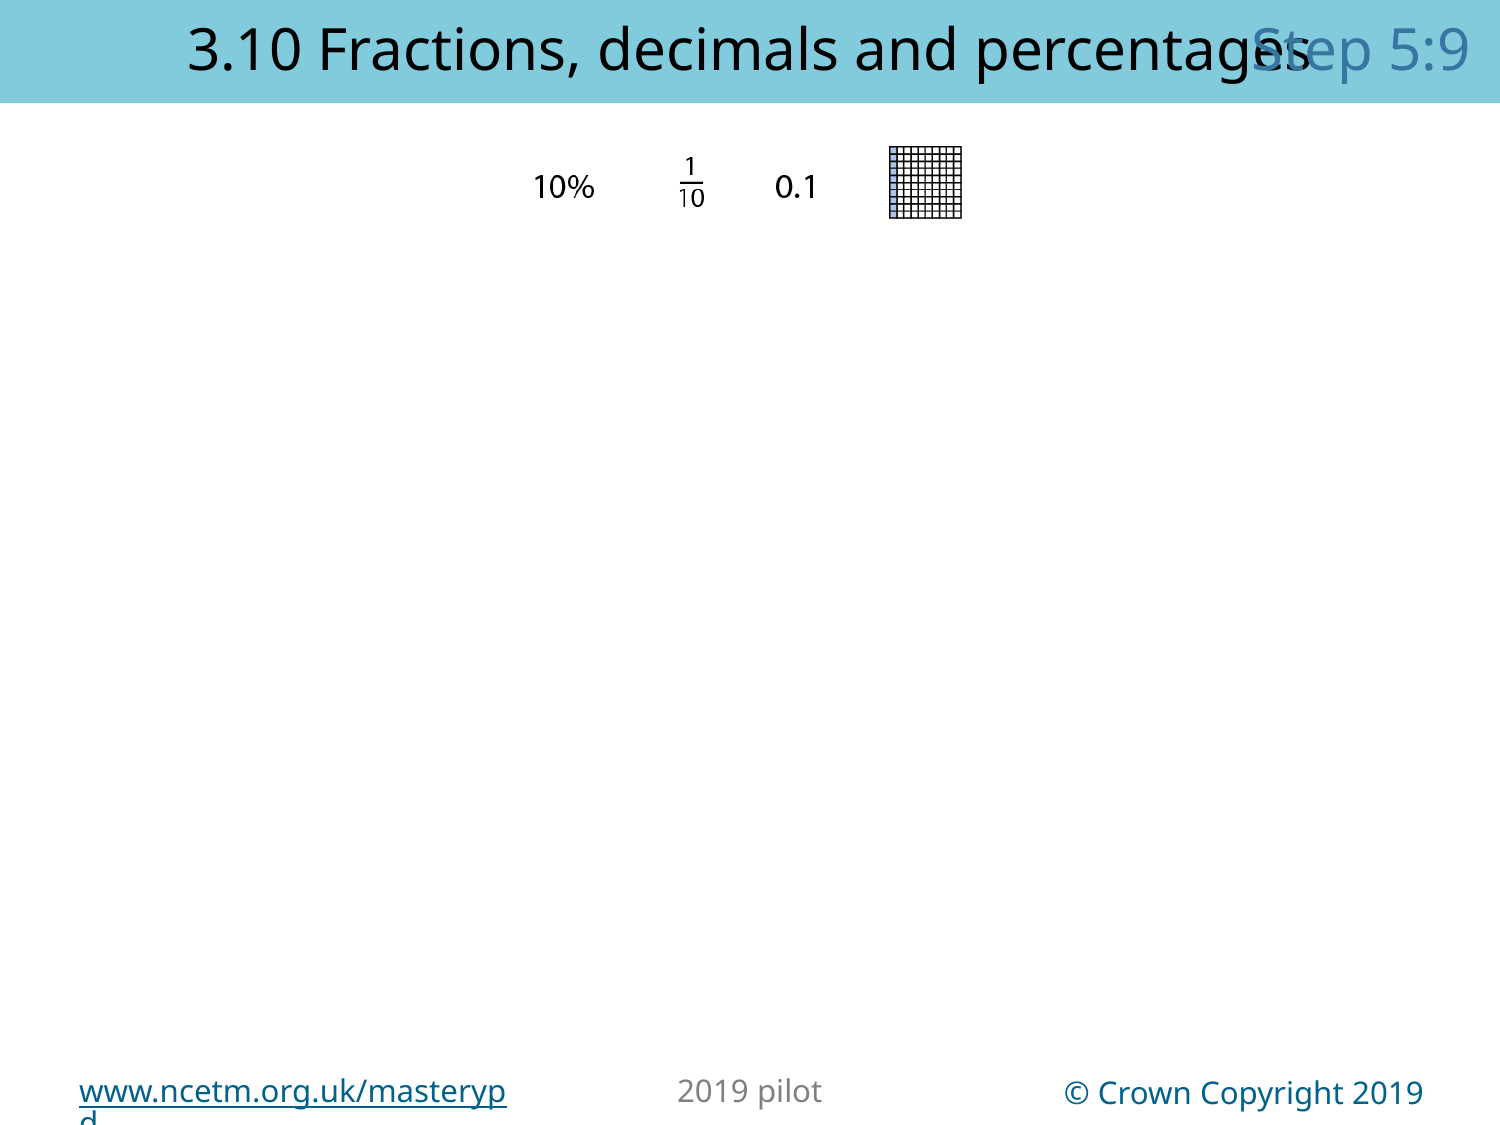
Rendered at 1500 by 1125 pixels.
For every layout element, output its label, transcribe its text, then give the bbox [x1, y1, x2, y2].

list Step 5:9 [0, 0, 1500, 104]
picture [358, 146, 1142, 979]
